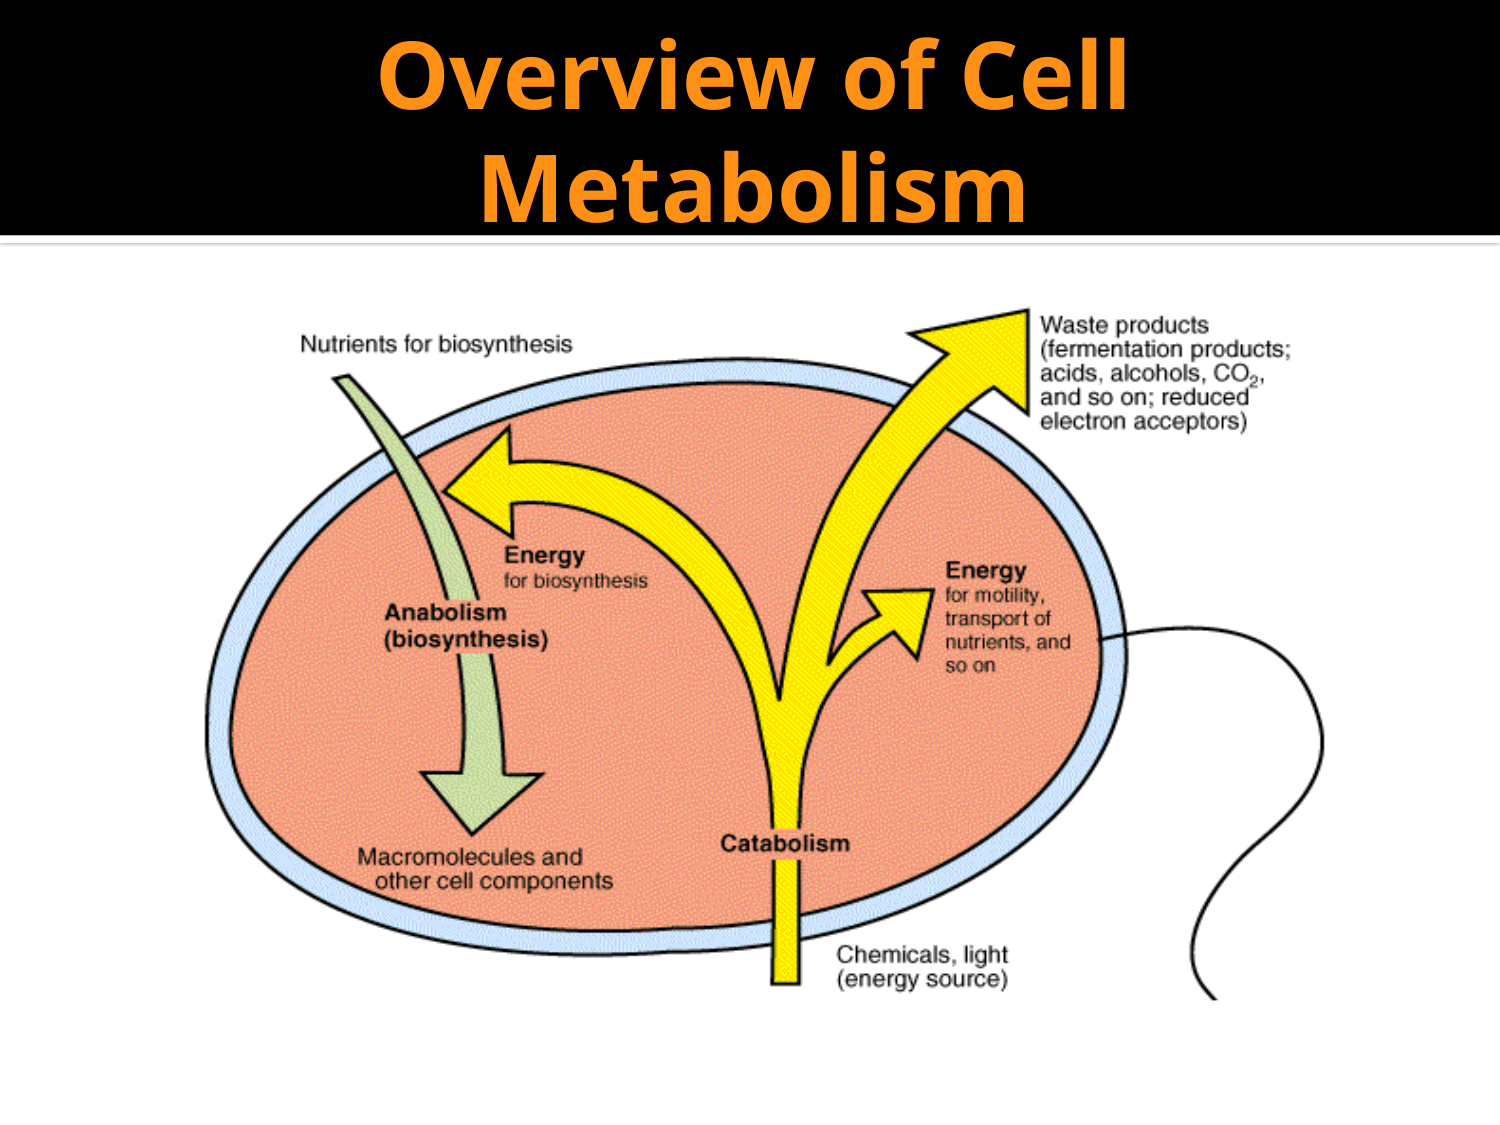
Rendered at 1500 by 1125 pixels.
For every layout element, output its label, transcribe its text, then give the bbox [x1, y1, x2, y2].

picture [196, 295, 1334, 1006]
title Overview of Cell Metabolism [75, 25, 1425, 231]
